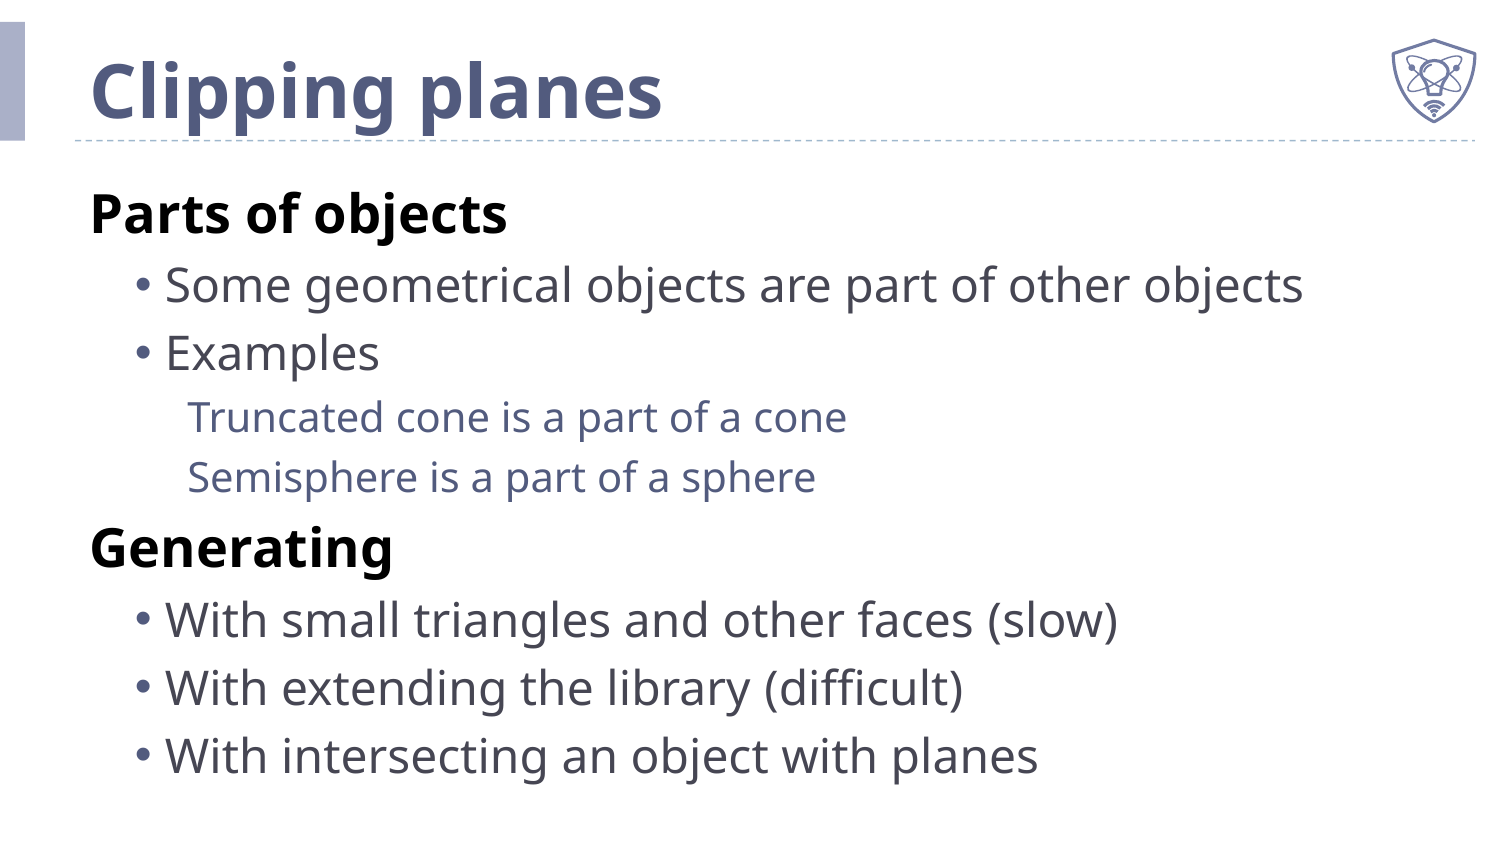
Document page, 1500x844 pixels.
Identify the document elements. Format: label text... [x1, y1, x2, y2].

title Clipping planes [75, 18, 1475, 141]
list Parts of objects Some geometrical objects are part of other objects Examples Truncated cone is a part of a cone Semisphere is a part of a sphere Generating With small triangles and other faces (slow) With extending the library (difficult) With intersecting an object with planes [75, 171, 1475, 835]
